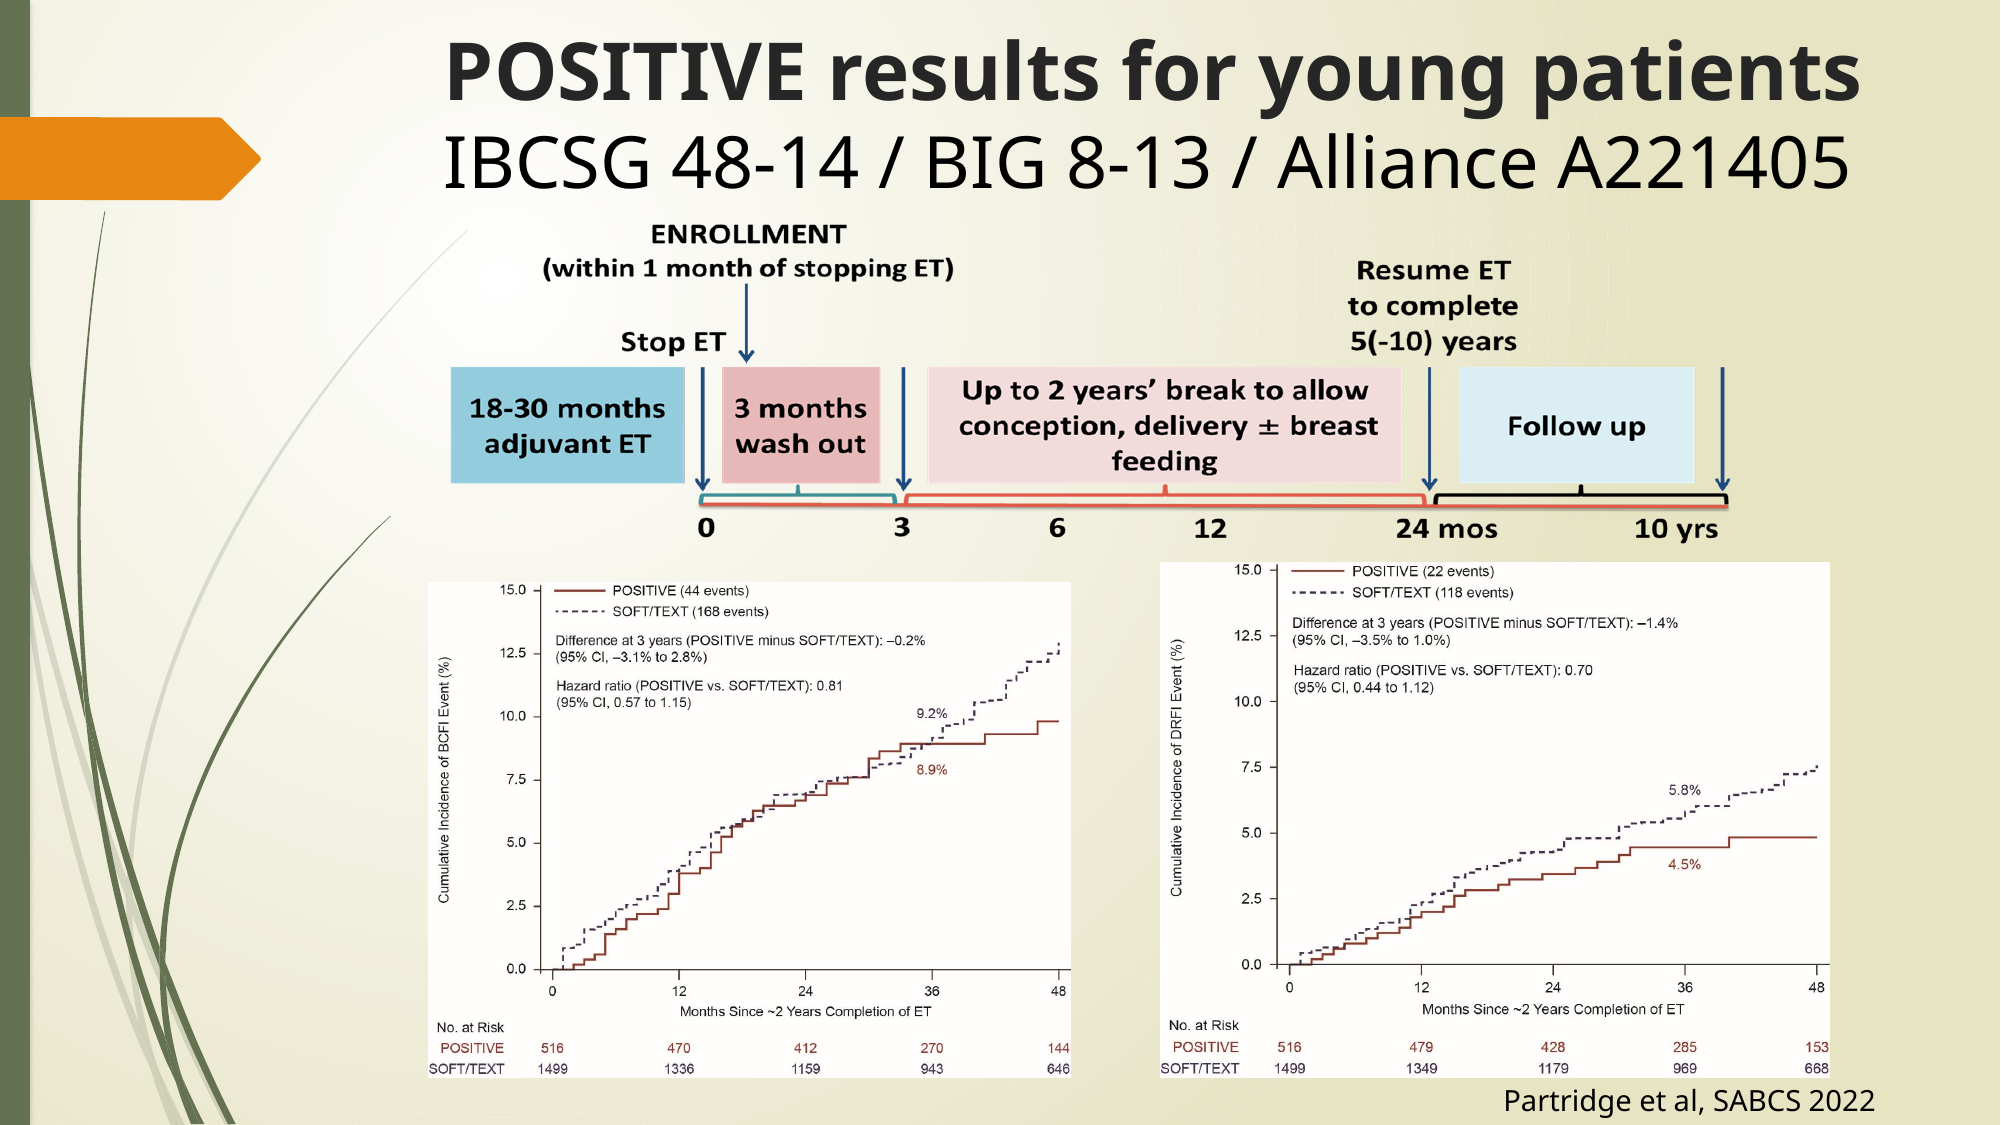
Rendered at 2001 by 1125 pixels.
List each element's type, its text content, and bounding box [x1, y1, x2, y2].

text_box Partridge et al, SABCS 2022 [1181, 1074, 1891, 1125]
picture [1159, 562, 1830, 1078]
title POSITIVE results for young patients IBCSG 48-14 / BIG 8-13 / Alliance A221405 [428, 13, 1891, 224]
picture [428, 582, 1071, 1078]
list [447, 206, 1739, 563]
